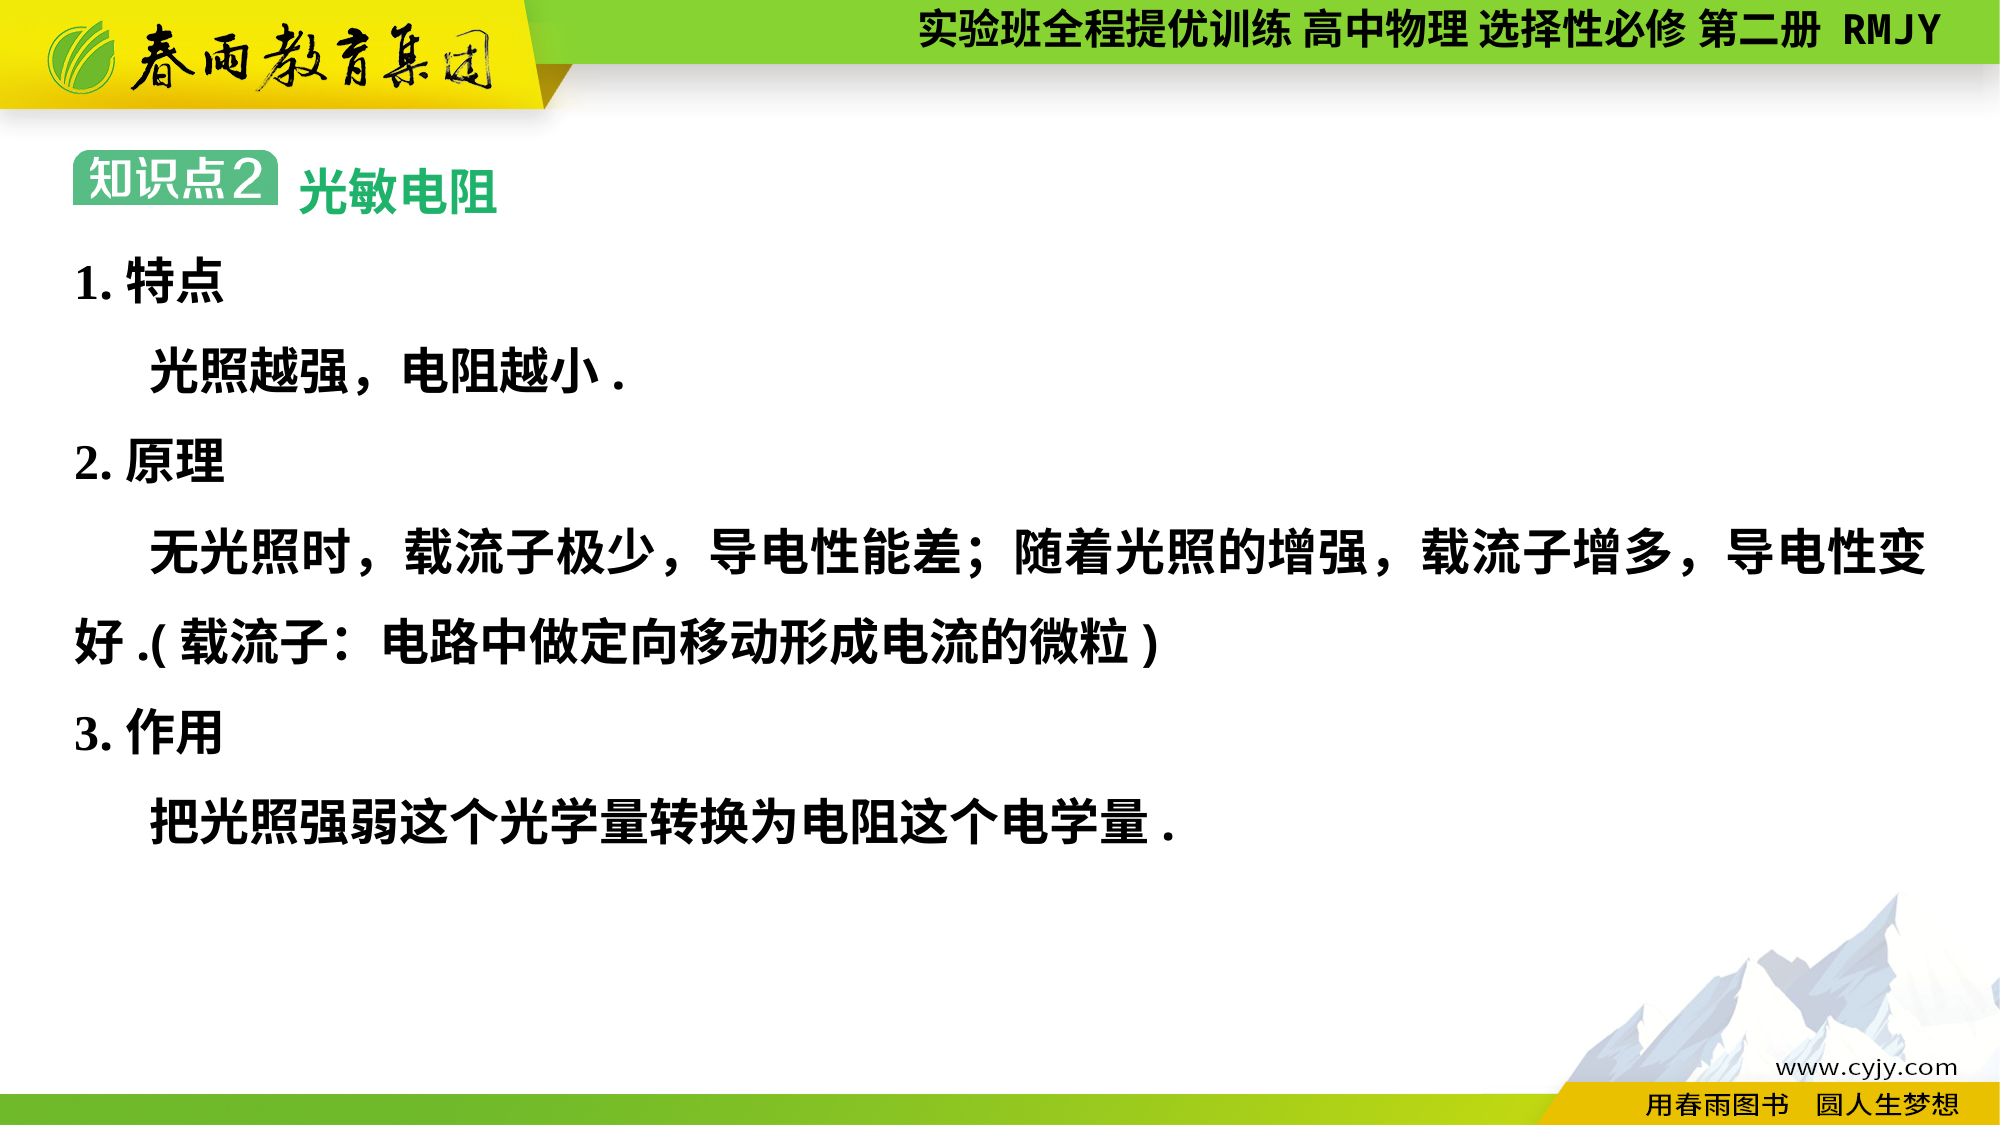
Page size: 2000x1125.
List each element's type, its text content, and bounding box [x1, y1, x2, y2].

list 光敏电阻 1.特点 光照越强，电阻越小. 2.原理 无光照时，载流子极少，导电性能差；随着光照的增强，载流子增多，导电性变好.(载流子：电路中做定向移动形成电流的微粒) 3.作用 把光照强弱这个光学量转换为电阻这个电学量. [59, 122, 1944, 865]
picture [0, 0, 2000, 1125]
